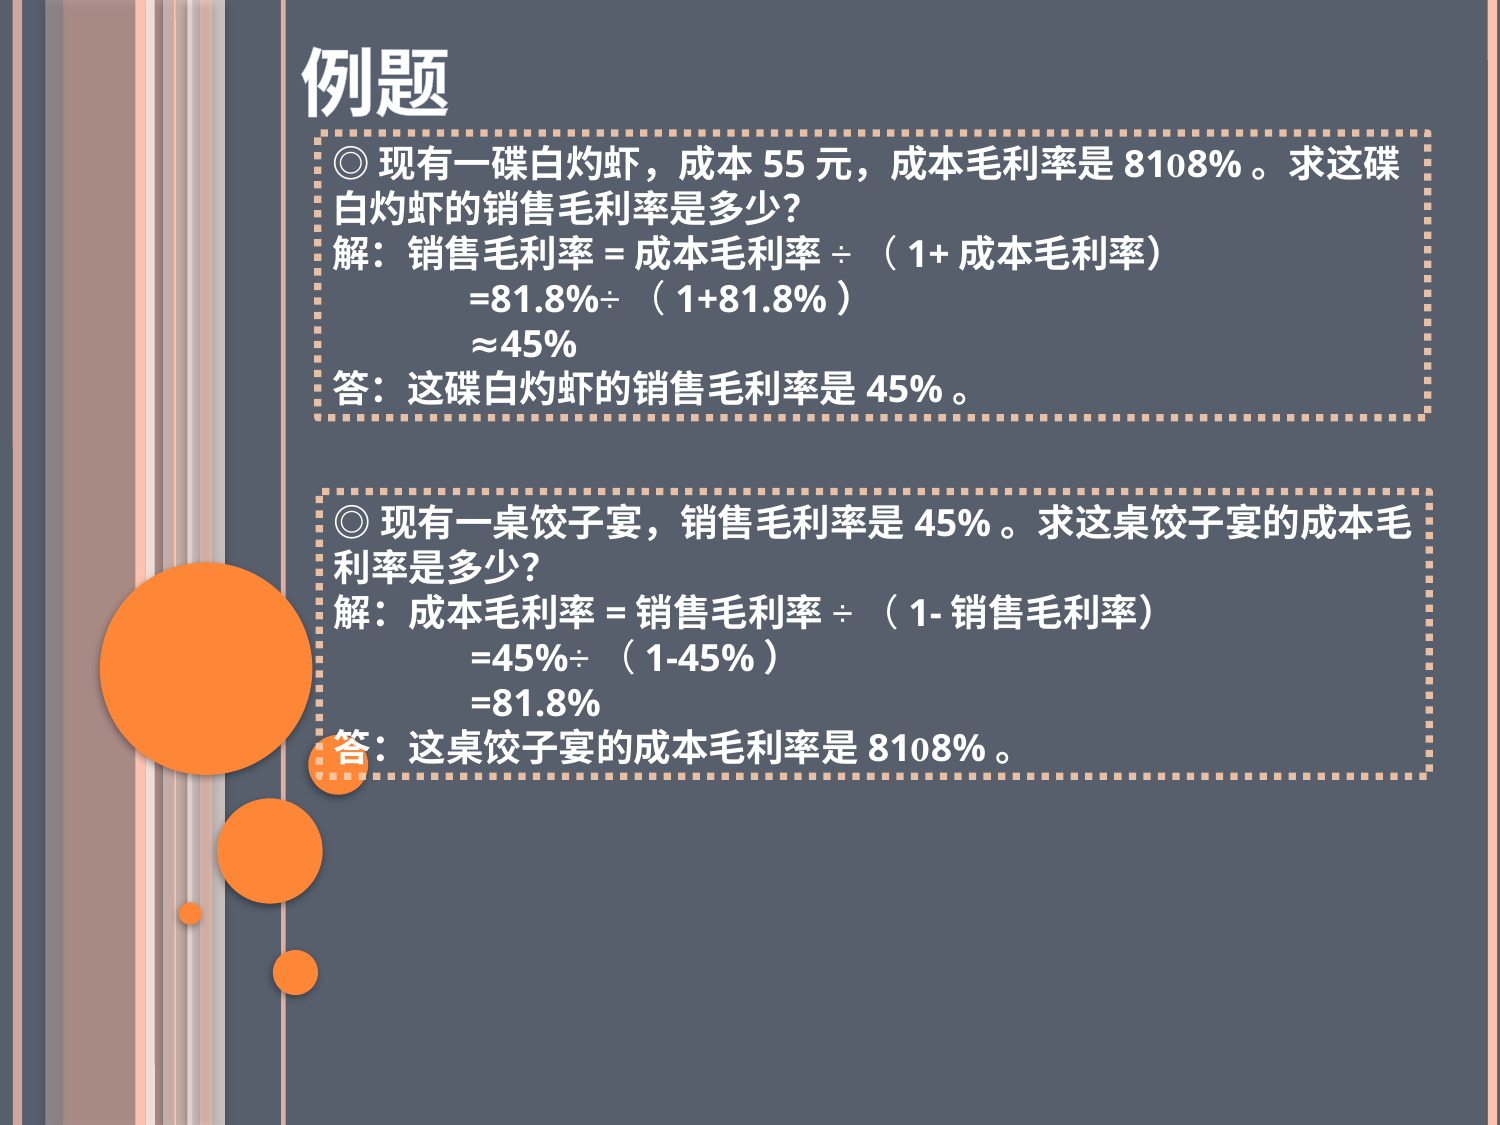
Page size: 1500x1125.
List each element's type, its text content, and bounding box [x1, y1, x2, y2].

table_cell [316, 772, 322, 779]
text_box 例题 [284, 28, 466, 133]
text_box ◎现有一碟白灼虾，成本55元，成本毛利率是818%。求这碟白灼虾的销售毛利率是多少？ 解：销售毛利率=成本毛利率÷（1+成本毛利率） =81.8%÷（1+81.8%） ≈45% 答：这碟白灼虾的销售毛利率是45%。 [317, 133, 1428, 418]
table_cell [314, 741, 319, 750]
text_box ◎现有一桌饺子宴，销售毛利率是45%。求这桌饺子宴的成本毛利率是多少？ 解：成本毛利率=销售毛利率÷（1-销售毛利率） =45%÷（1-45%） =81.8% 答：这桌饺子宴的成本毛利率是818%。 [319, 491, 1430, 777]
